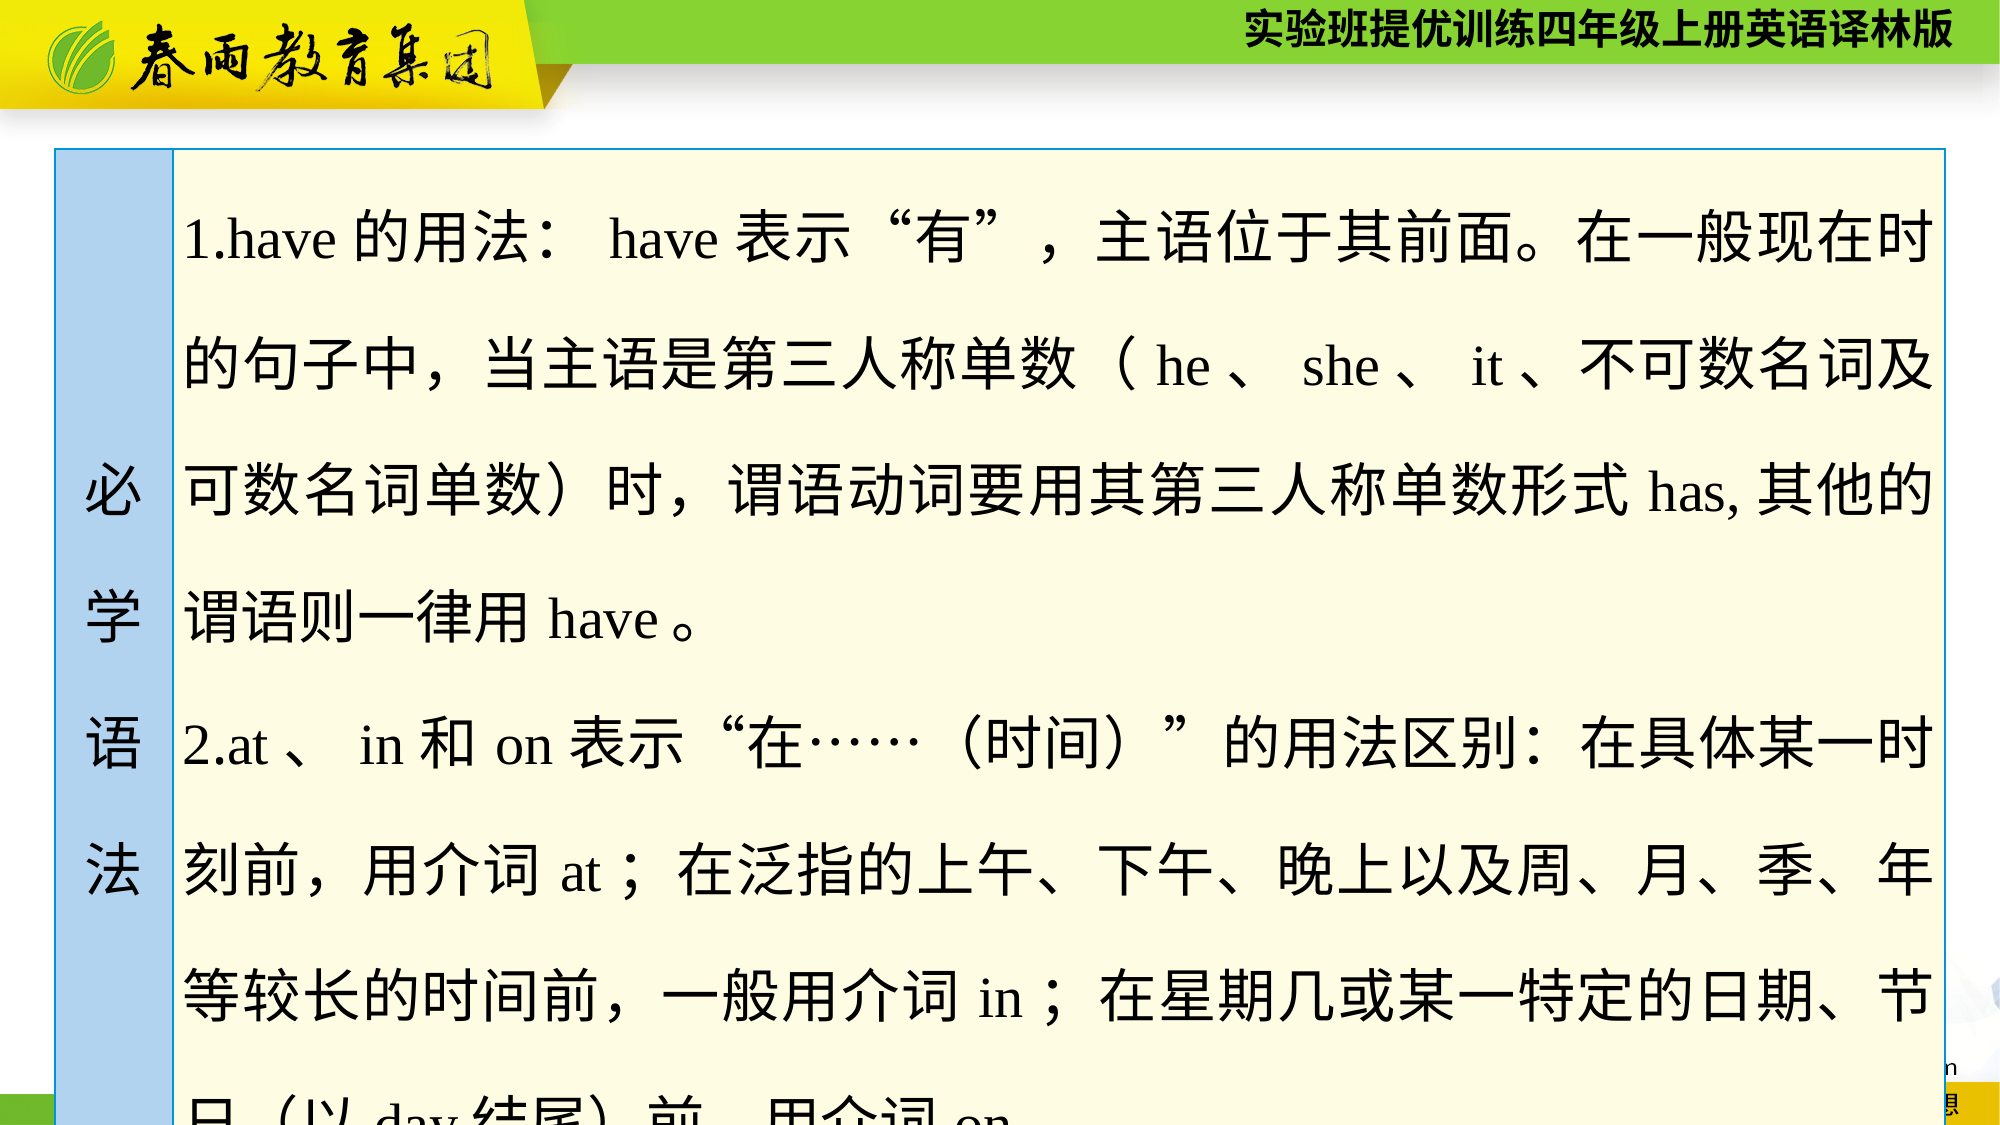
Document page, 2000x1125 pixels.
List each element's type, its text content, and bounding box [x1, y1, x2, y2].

table_header 必 学 语 法 [56, 150, 172, 1125]
table_header 1.have的用法：have表示“有”，主语位于其前面。在一般现在时的句子中，当主语是第三人称单数（he、she、it、不可数名词及可数名词单数）时，谓语动词要用其第三人称单数形式has,其他的谓语则一律用have。 2.at、in和on表示“在……（时间）”的用法区别：在具体某一时刻前，用介词at；在泛指的上午、下午、晚上以及周、月、季、年等较长的时间前，一般用介词in；在星期几或某一特定的日期、节日（以day结尾）前，用介词on。 [174, 150, 1944, 1125]
picture [0, 0, 2000, 1125]
